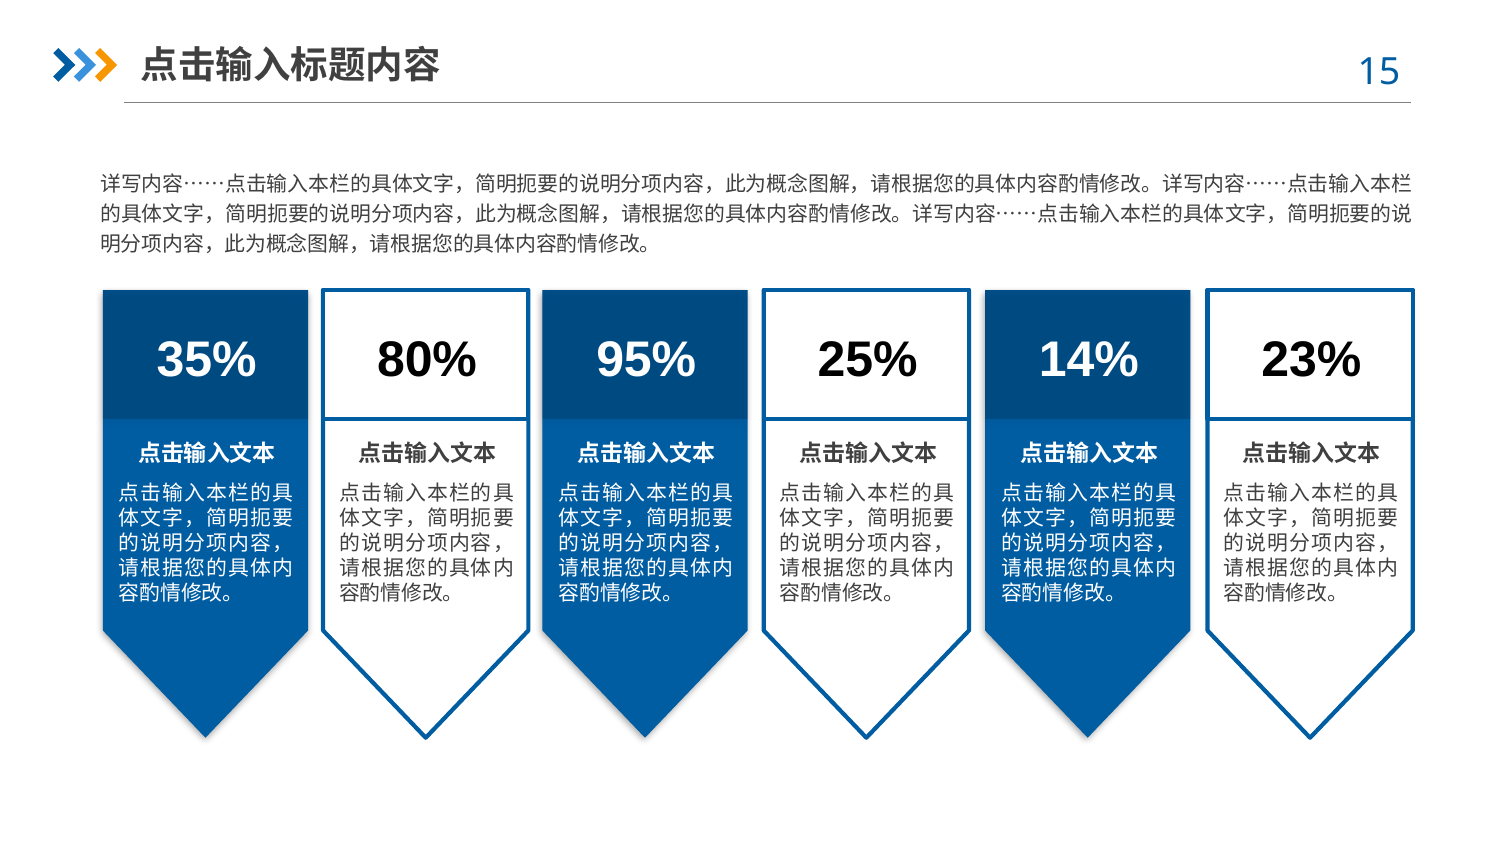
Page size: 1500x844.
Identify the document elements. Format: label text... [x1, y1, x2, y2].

text_box 点击输入标题内容 [140, 32, 491, 95]
text_box 80% [345, 323, 509, 393]
text_box 点击输入本栏的具体文字，简明扼要的说明分项内容，请根据您的具体内容酌情修改。 [995, 476, 1182, 579]
text_box [541, 425, 749, 739]
text_box [762, 288, 971, 421]
text_box [1205, 288, 1415, 421]
text_box 点击输入文本 [129, 436, 285, 476]
text_box 点击输入本栏的具体文字，简明扼要的说明分项内容，请根据您的具体内容酌情修改。 [333, 476, 520, 579]
text_box [1205, 421, 1415, 740]
text_box 35% [125, 323, 289, 393]
text_box [984, 426, 1192, 739]
text_box [321, 288, 530, 421]
text_box 点击输入文本 [1234, 436, 1390, 476]
text_box 14% [1007, 323, 1171, 393]
text_box [102, 425, 309, 739]
text_box 点击输入文本 [569, 436, 725, 476]
text_box [320, 289, 531, 740]
text_box [984, 289, 1191, 420]
text_box 点击输入文本 [1011, 436, 1168, 476]
text_box 点击输入文本 [349, 436, 506, 476]
text_box 95% [564, 323, 728, 393]
text_box 详写内容……点击输入本栏的具体文字，简明扼要的说明分项内容，此为概念图解，请根据您的具体内容酌情修改。详写内容……点击输入本栏的具体文字，简明扼要的说明分项内容，此为概念图解，请根据您的具体内容酌情修改。详写内容……点击输入本栏的具体文字，简明扼要的说明分项内容，此为概念图解，请根据您的具体内容酌情修改。 [94, 162, 1418, 269]
text_box 23% [1229, 323, 1393, 393]
text_box 25% [784, 322, 951, 395]
text_box 点击输入本栏的具体文字，简明扼要的说明分项内容，请根据您的具体内容酌情修改。 [774, 476, 960, 579]
text_box [542, 289, 748, 420]
text_box 点击输入本栏的具体文字，简明扼要的说明分项内容，请根据您的具体内容酌情修改。 [113, 476, 300, 579]
text_box [102, 289, 309, 420]
text_box 点击输入文本 [790, 436, 946, 476]
text_box [761, 289, 972, 740]
text_box 点击输入本栏的具体文字，简明扼要的说明分项内容，请根据您的具体内容酌情修改。 [552, 476, 739, 579]
text_box 点击输入本栏的具体文字，简明扼要的说明分项内容，请根据您的具体内容酌情修改。 [1217, 476, 1404, 579]
